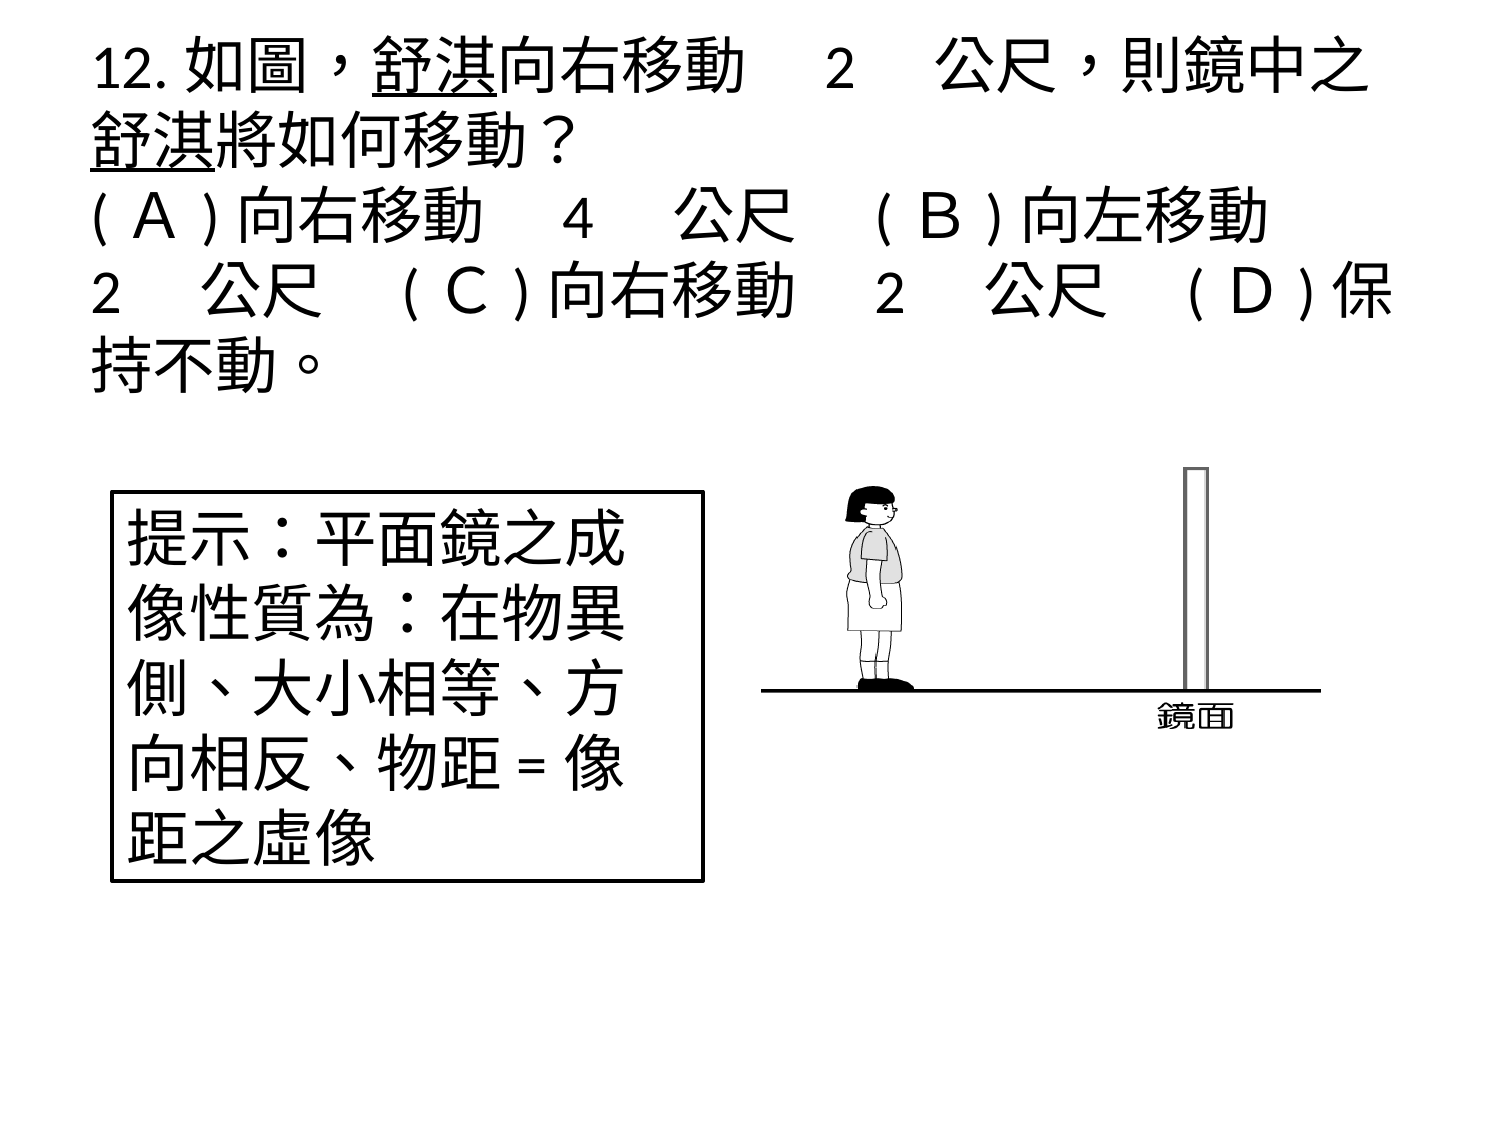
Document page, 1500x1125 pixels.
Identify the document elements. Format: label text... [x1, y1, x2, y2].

title 12.如圖，舒淇向右移動 2 公尺，則鏡中之舒淇將如何移動？ (Ａ)向右移動 4 公尺 (Ｂ)向左移動 2 公尺 (Ｃ)向右移動 2 公尺 (Ｄ)保持不動。 [75, 45, 1425, 457]
text_box 提示：平面鏡之成像性質為：在物異側、大小相等、方向相反、物距=像距之虛像 [110, 490, 705, 883]
picture [761, 467, 1321, 729]
